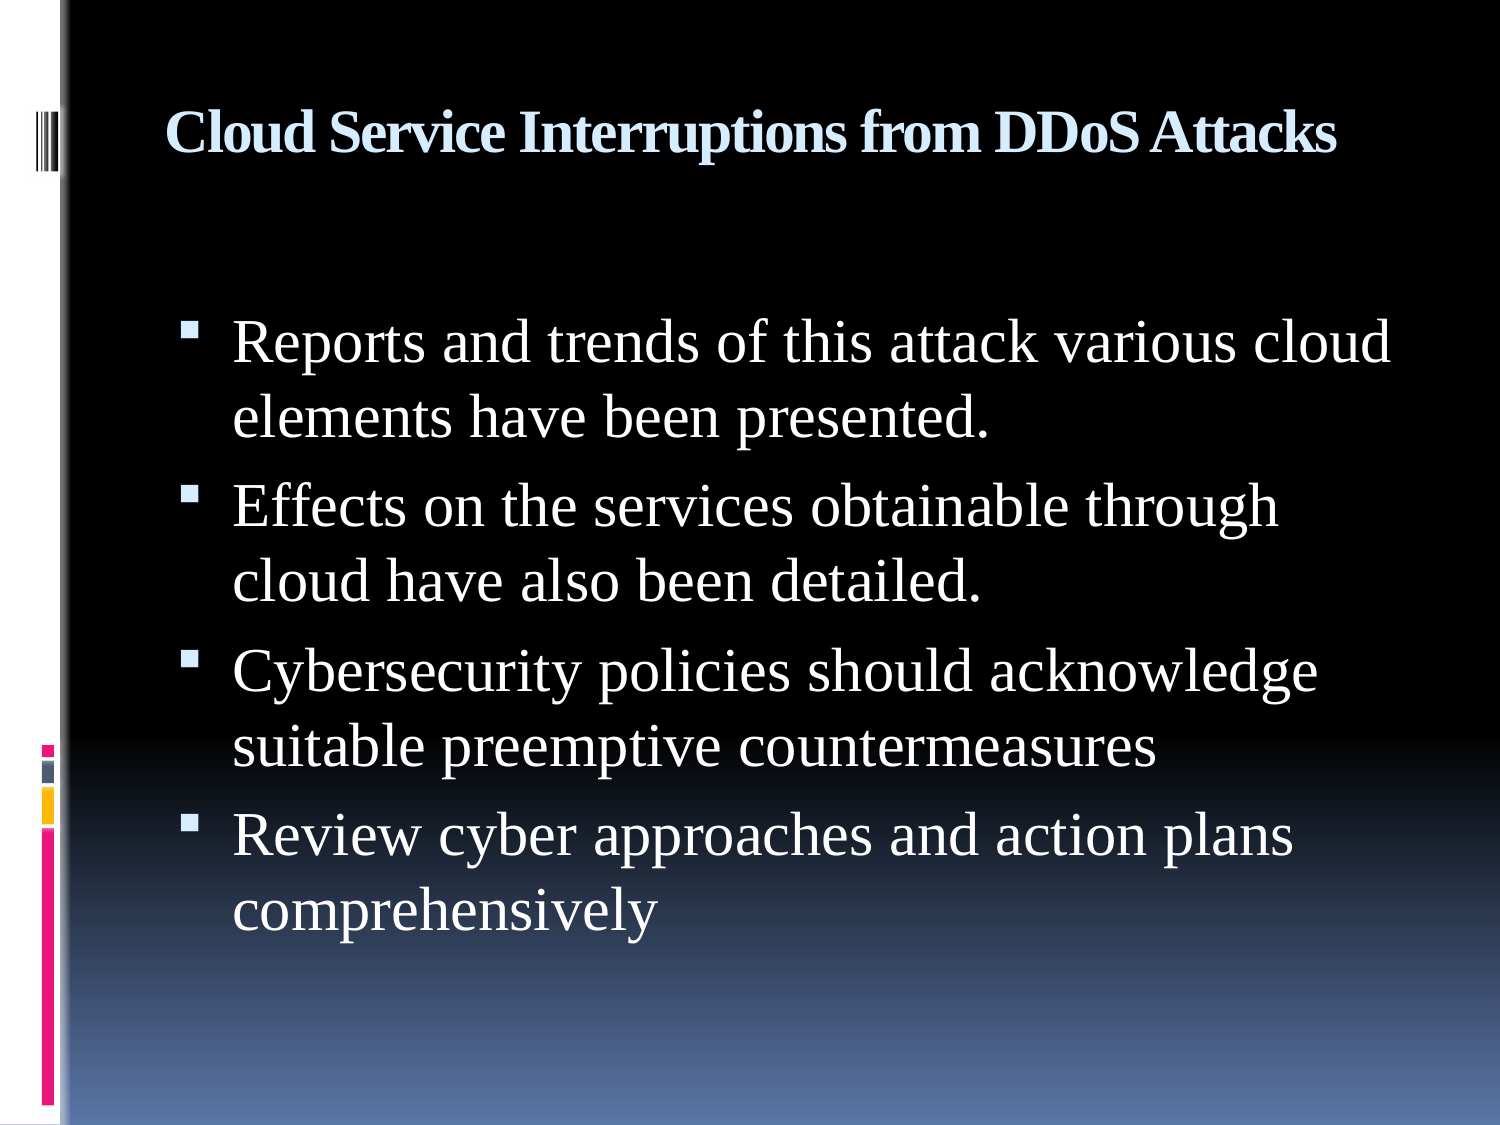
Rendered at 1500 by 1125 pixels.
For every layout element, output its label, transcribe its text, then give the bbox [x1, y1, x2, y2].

title Cloud Service Interruptions from DDoS Attacks [150, 83, 1425, 234]
list Reports and trends of this attack various cloud elements have been presented. Effects on the services obtainable through cloud have also been detailed. Cybersecurity policies should acknowledge suitable preemptive countermeasures Review cyber approaches and action plans comprehensively [150, 292, 1425, 1043]
